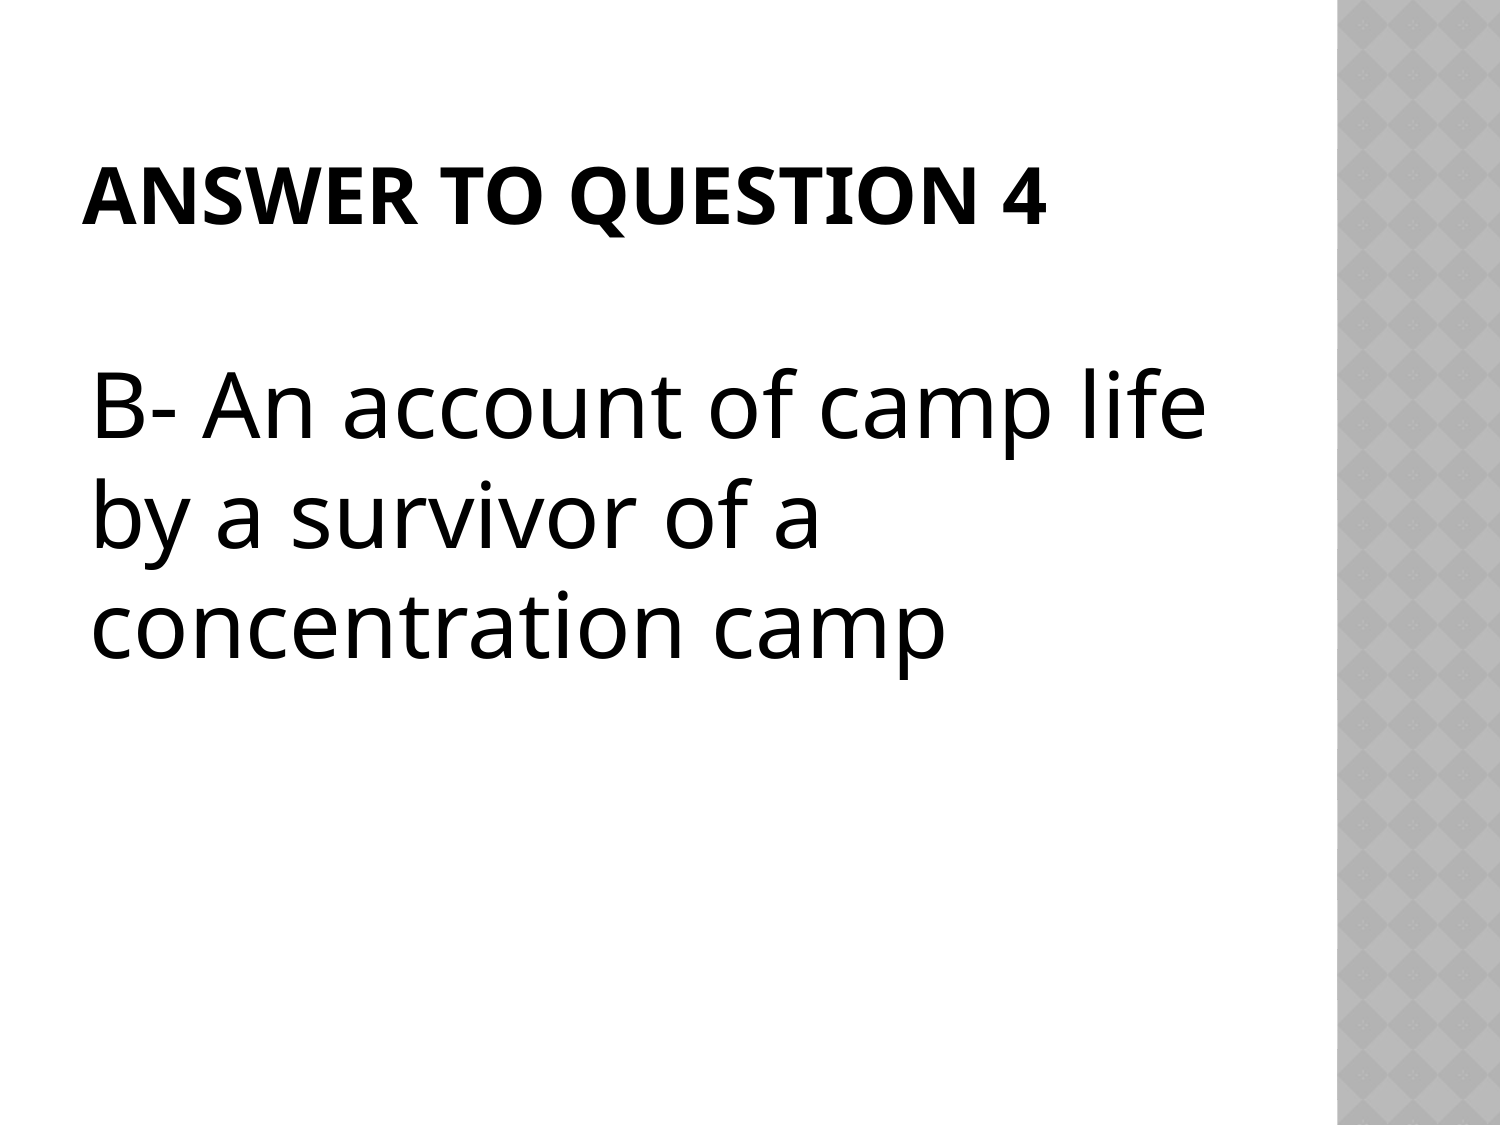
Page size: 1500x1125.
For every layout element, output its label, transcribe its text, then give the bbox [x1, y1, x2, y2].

title Answer to Question 4 [75, 52, 1263, 240]
list B- An account of camp life by a survivor of a concentration camp [75, 262, 1263, 1058]
